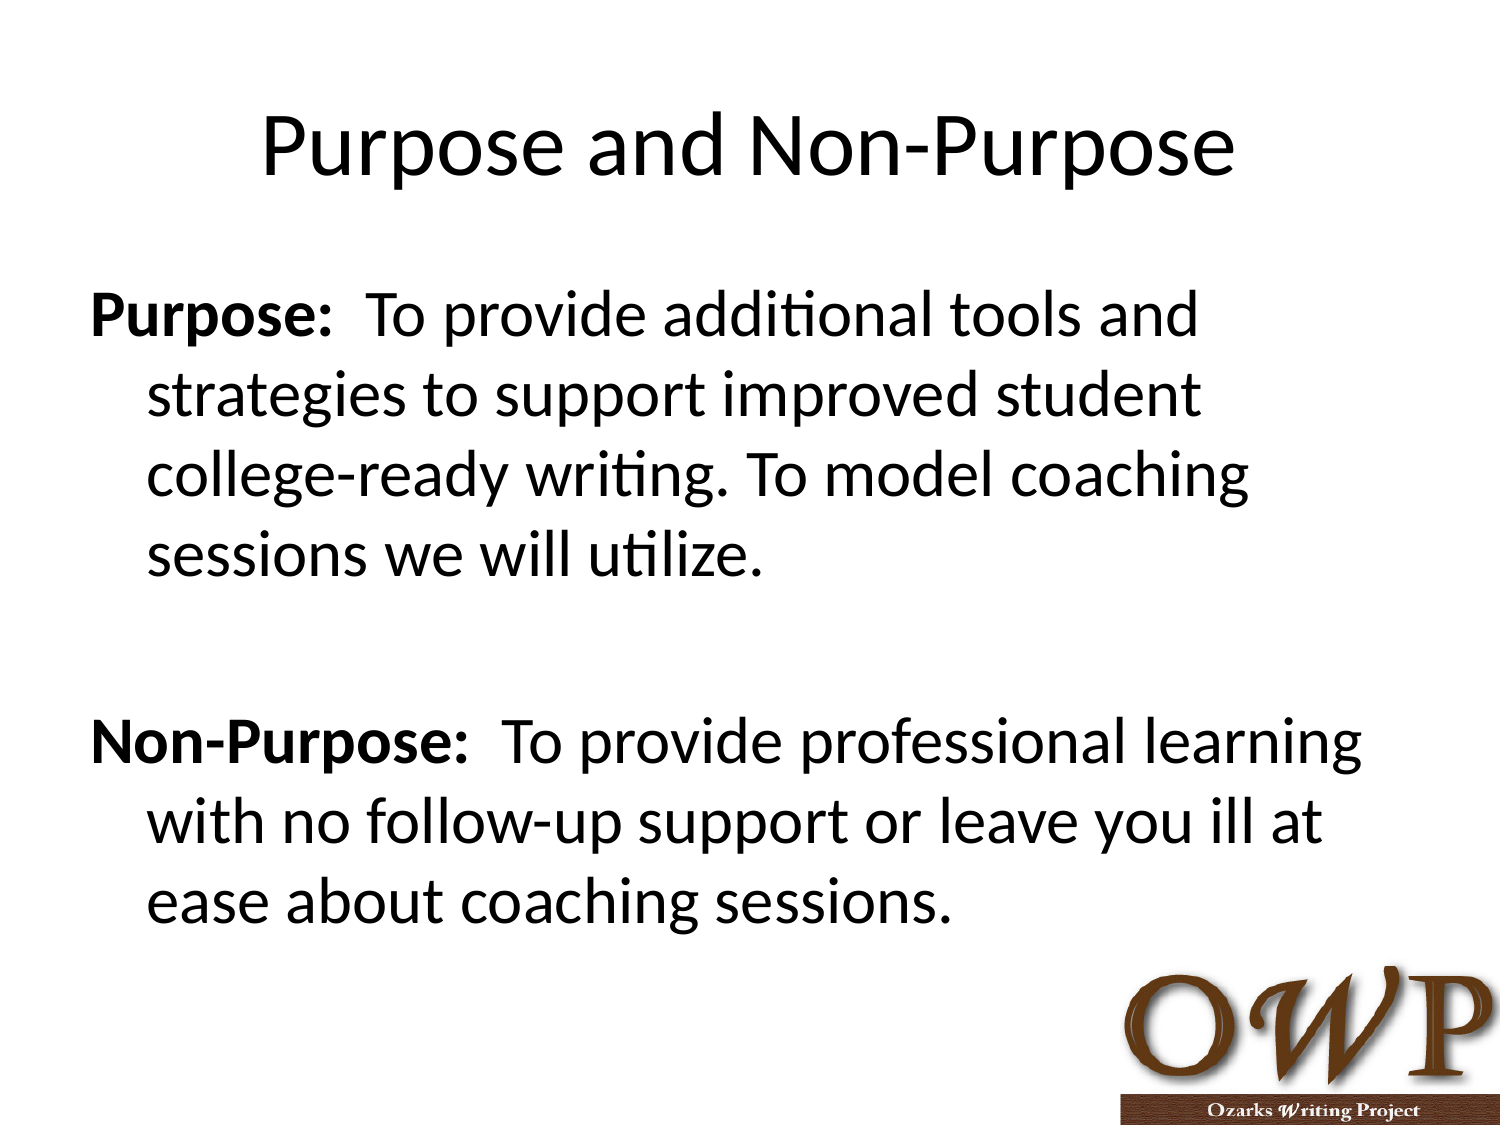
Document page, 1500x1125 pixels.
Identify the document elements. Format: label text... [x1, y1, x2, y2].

title Purpose and Non-Purpose [75, 45, 1425, 233]
picture [1120, 957, 1500, 1125]
list Purpose: To provide additional tools and strategies to support improved student college-ready writing. To model coaching sessions we will utilize. Non-Purpose: To provide professional learning with no follow-up support or leave you ill at ease about coaching sessions. [75, 262, 1425, 1005]
